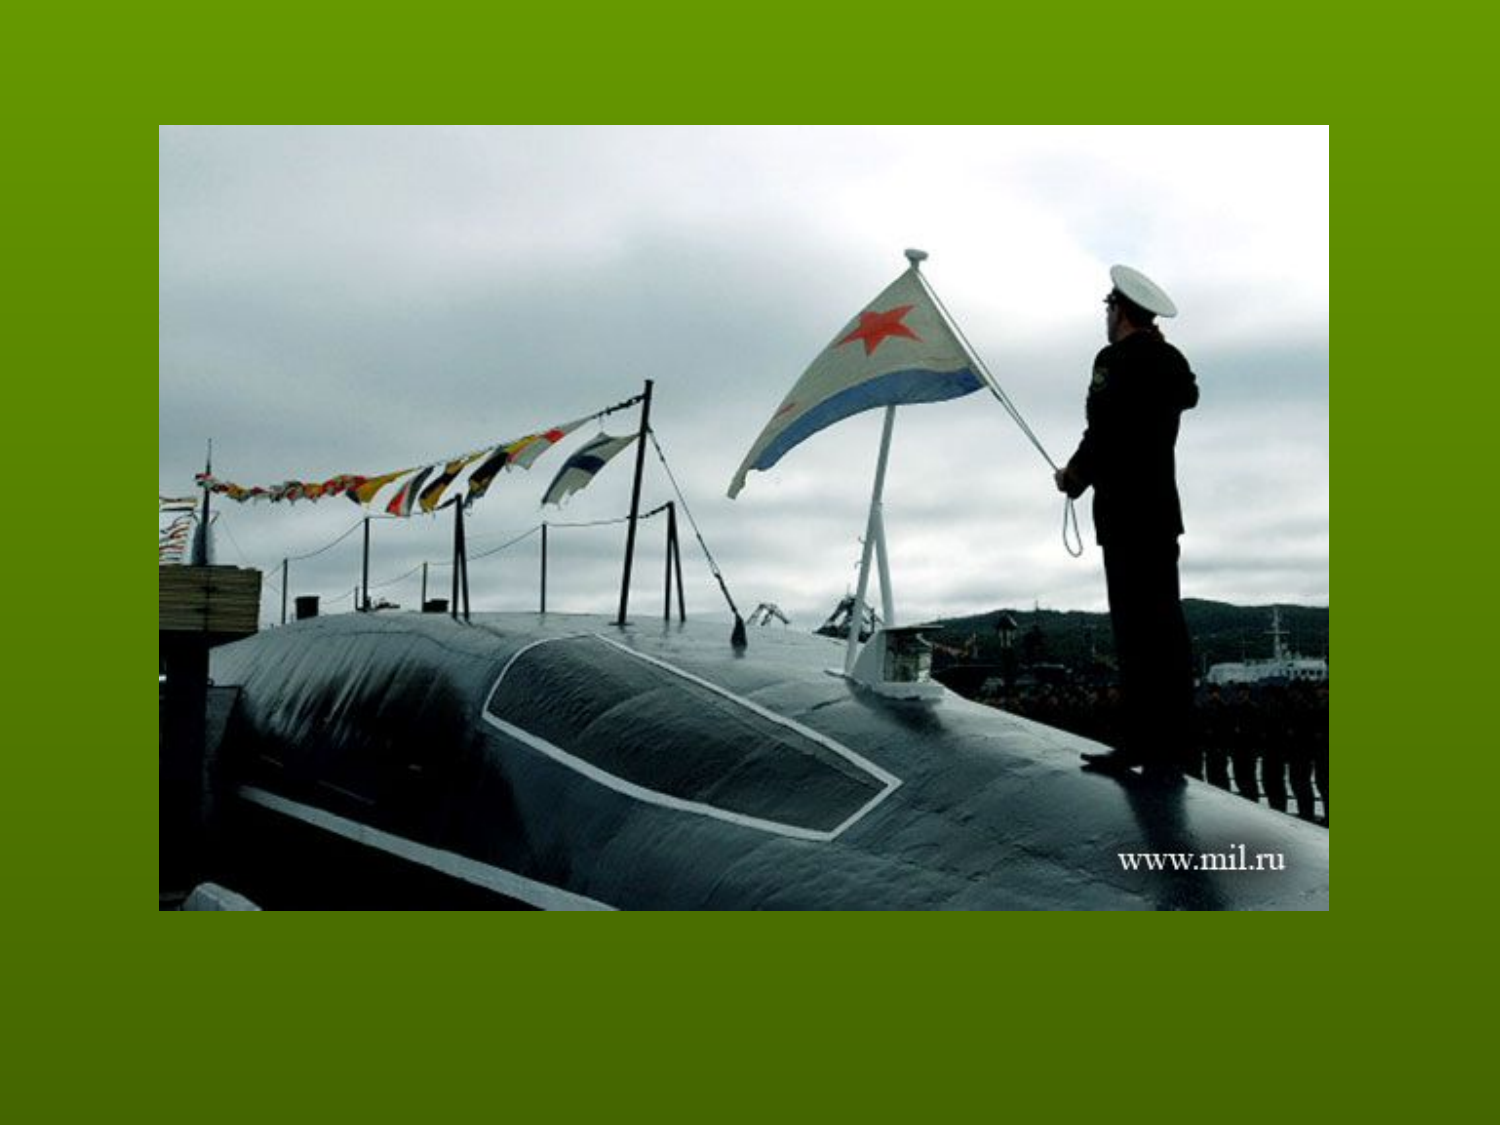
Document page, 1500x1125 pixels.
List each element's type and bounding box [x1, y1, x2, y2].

picture [159, 125, 1329, 912]
